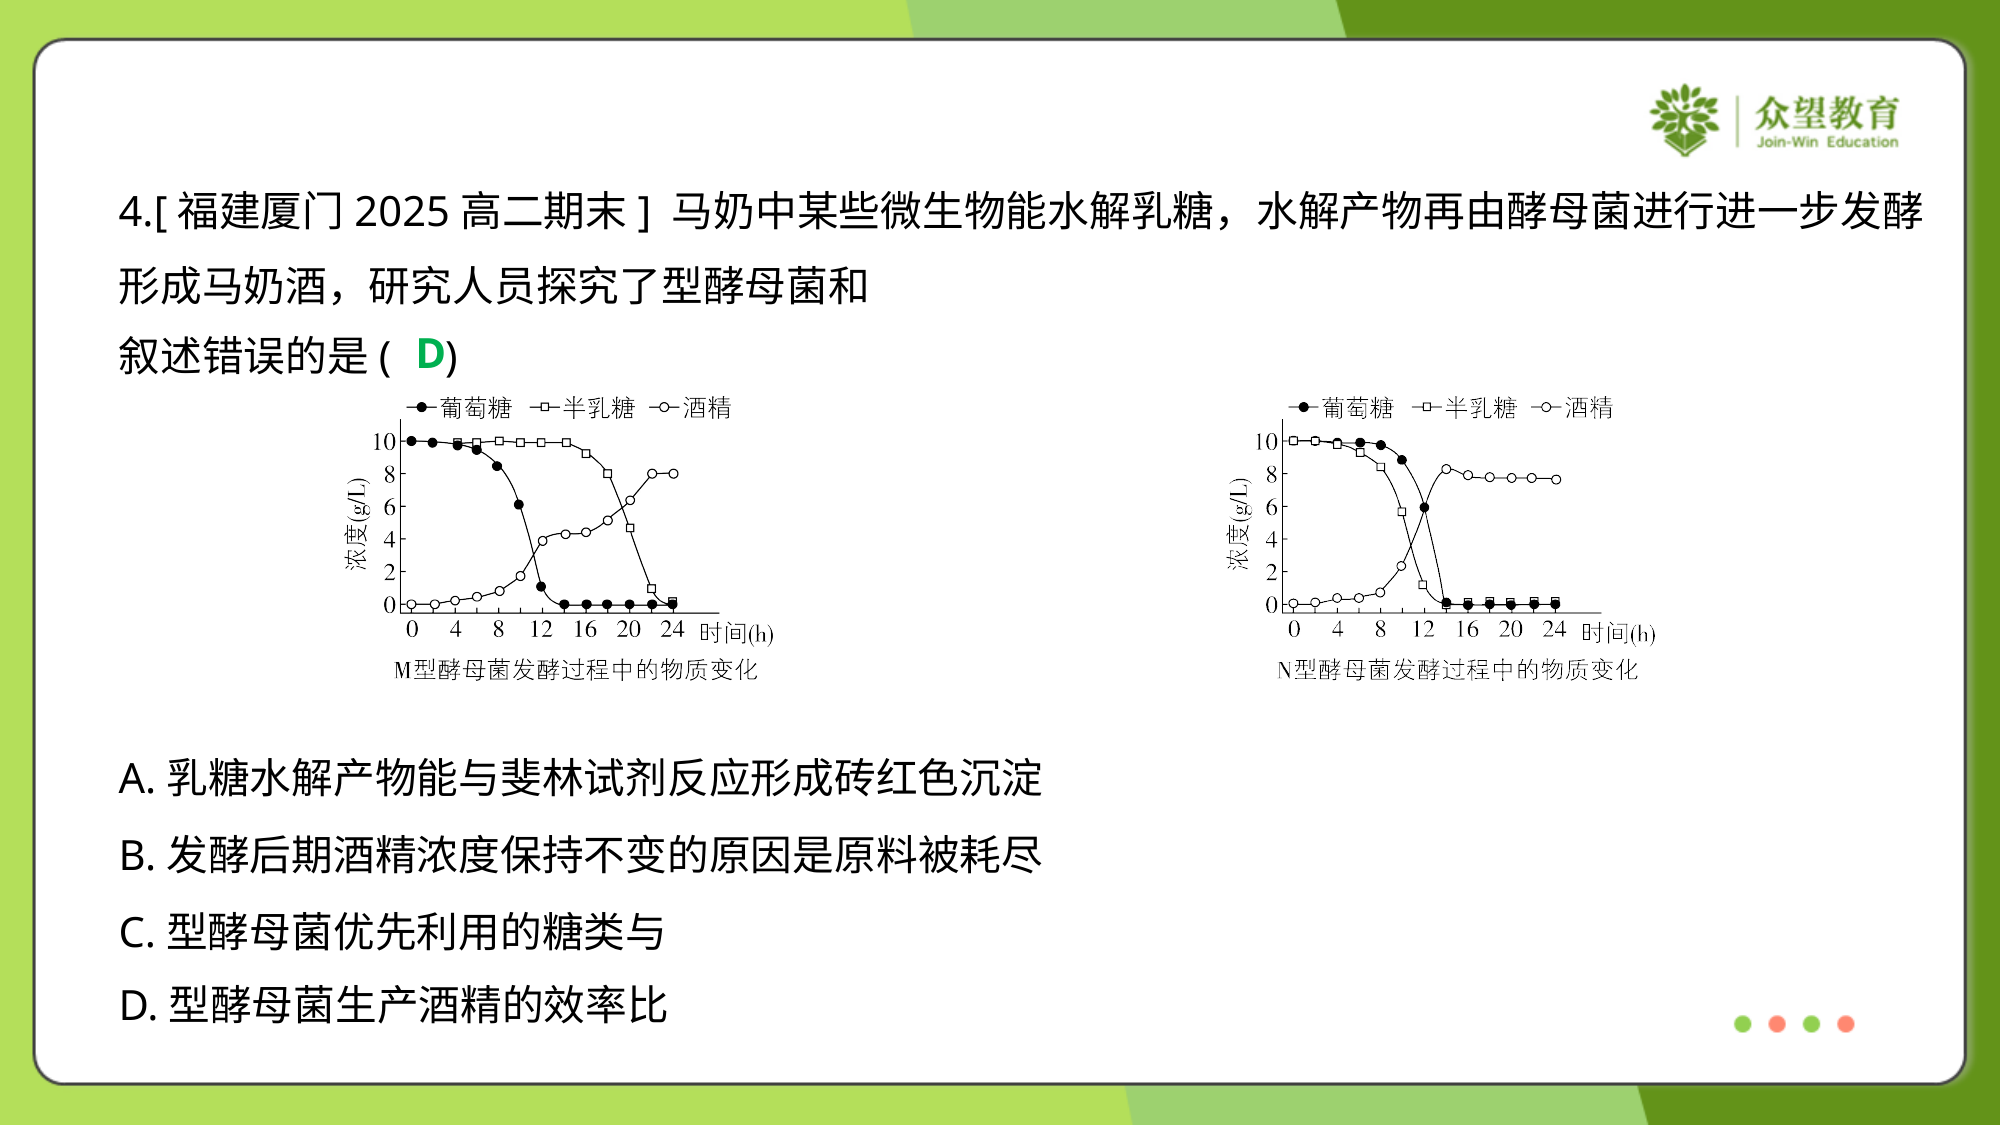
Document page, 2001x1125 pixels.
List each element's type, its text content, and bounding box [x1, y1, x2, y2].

text_box D [399, 306, 463, 371]
picture [0, 0, 2000, 1125]
